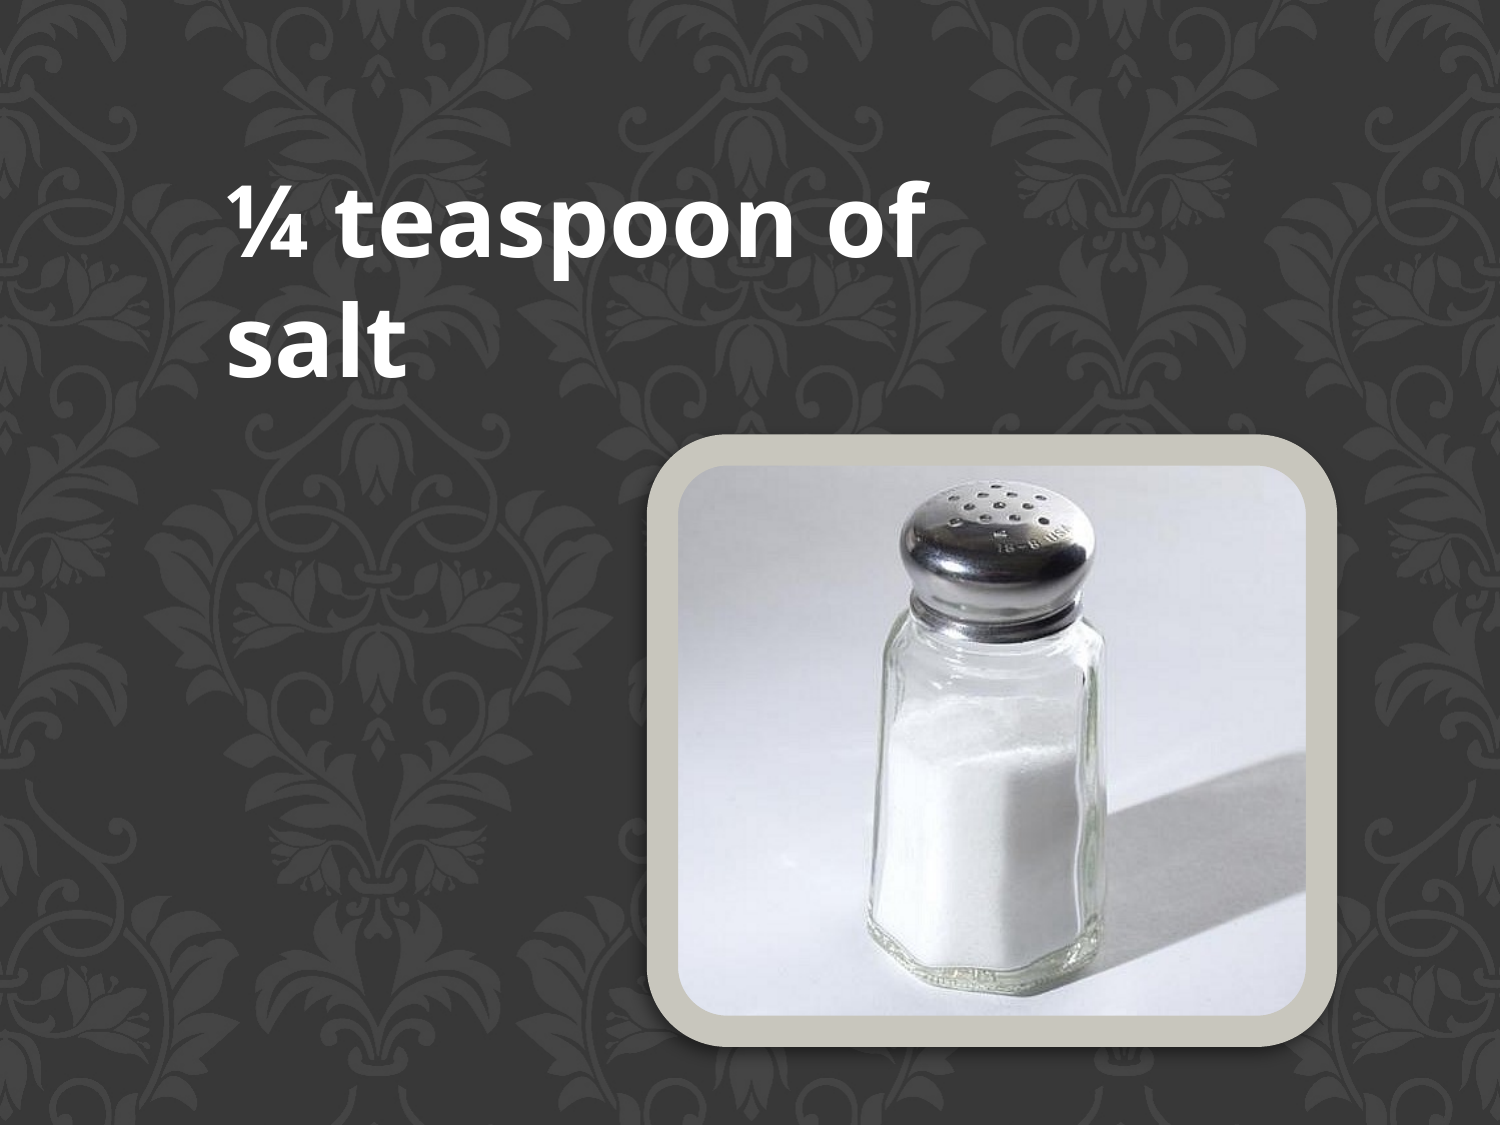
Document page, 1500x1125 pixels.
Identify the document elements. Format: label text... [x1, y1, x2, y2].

picture [662, 449, 1322, 1032]
text_box ¼ teaspoon of salt [210, 149, 973, 405]
